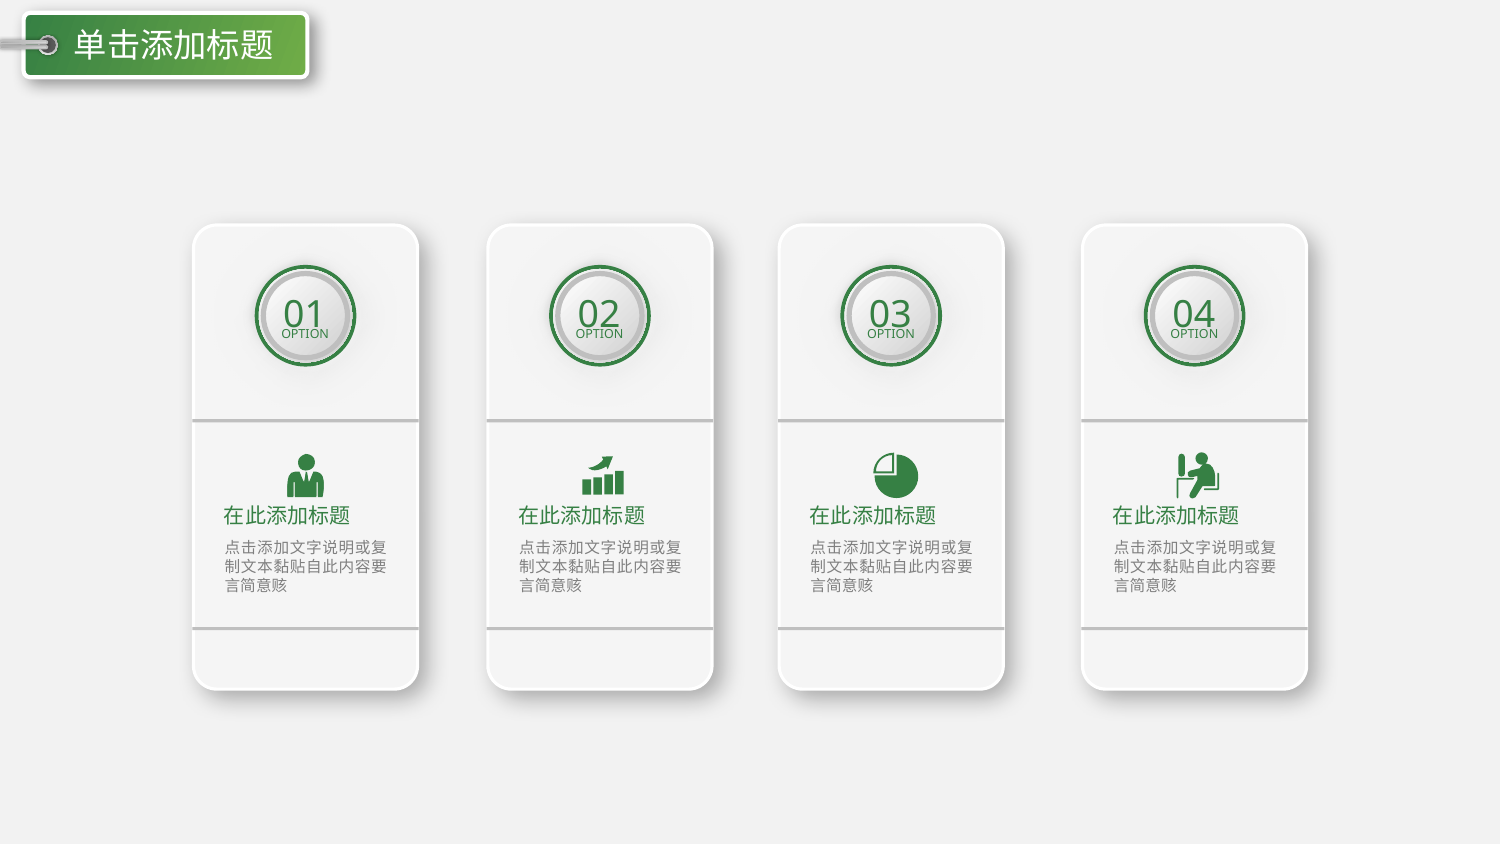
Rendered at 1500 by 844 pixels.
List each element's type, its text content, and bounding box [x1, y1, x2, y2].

text_box [191, 418, 420, 423]
text_box [778, 229, 787, 418]
text_box [1080, 418, 1309, 423]
text_box [22, 11, 309, 79]
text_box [582, 456, 624, 495]
text_box [777, 626, 1005, 631]
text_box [496, 212, 704, 419]
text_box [38, 35, 58, 55]
text_box [778, 423, 1005, 626]
text_box [486, 626, 714, 631]
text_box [826, 282, 955, 349]
text_box [995, 229, 1005, 418]
text_box [192, 228, 202, 418]
text_box [486, 423, 714, 626]
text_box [873, 452, 919, 499]
text_box [192, 631, 419, 691]
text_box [535, 282, 663, 349]
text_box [209, 495, 402, 603]
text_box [1091, 212, 1298, 419]
text_box [486, 631, 714, 691]
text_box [0, 40, 48, 49]
text_box [777, 418, 1005, 423]
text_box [287, 453, 325, 497]
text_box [787, 212, 995, 419]
text_box [778, 631, 1005, 691]
text_box [486, 418, 714, 423]
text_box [1098, 495, 1291, 603]
text_box [1298, 228, 1308, 418]
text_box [794, 495, 988, 603]
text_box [1176, 452, 1219, 499]
text_box [1080, 626, 1309, 631]
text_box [202, 212, 409, 419]
text_box 单击添加标题 [39, 17, 308, 72]
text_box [241, 282, 369, 349]
text_box [409, 228, 419, 418]
text_box [191, 626, 420, 631]
text_box [486, 229, 496, 418]
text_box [1130, 282, 1258, 349]
text_box [1081, 229, 1091, 418]
text_box [1081, 631, 1308, 691]
text_box [192, 423, 419, 626]
text_box [704, 229, 714, 418]
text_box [503, 495, 697, 603]
text_box [1081, 423, 1308, 626]
